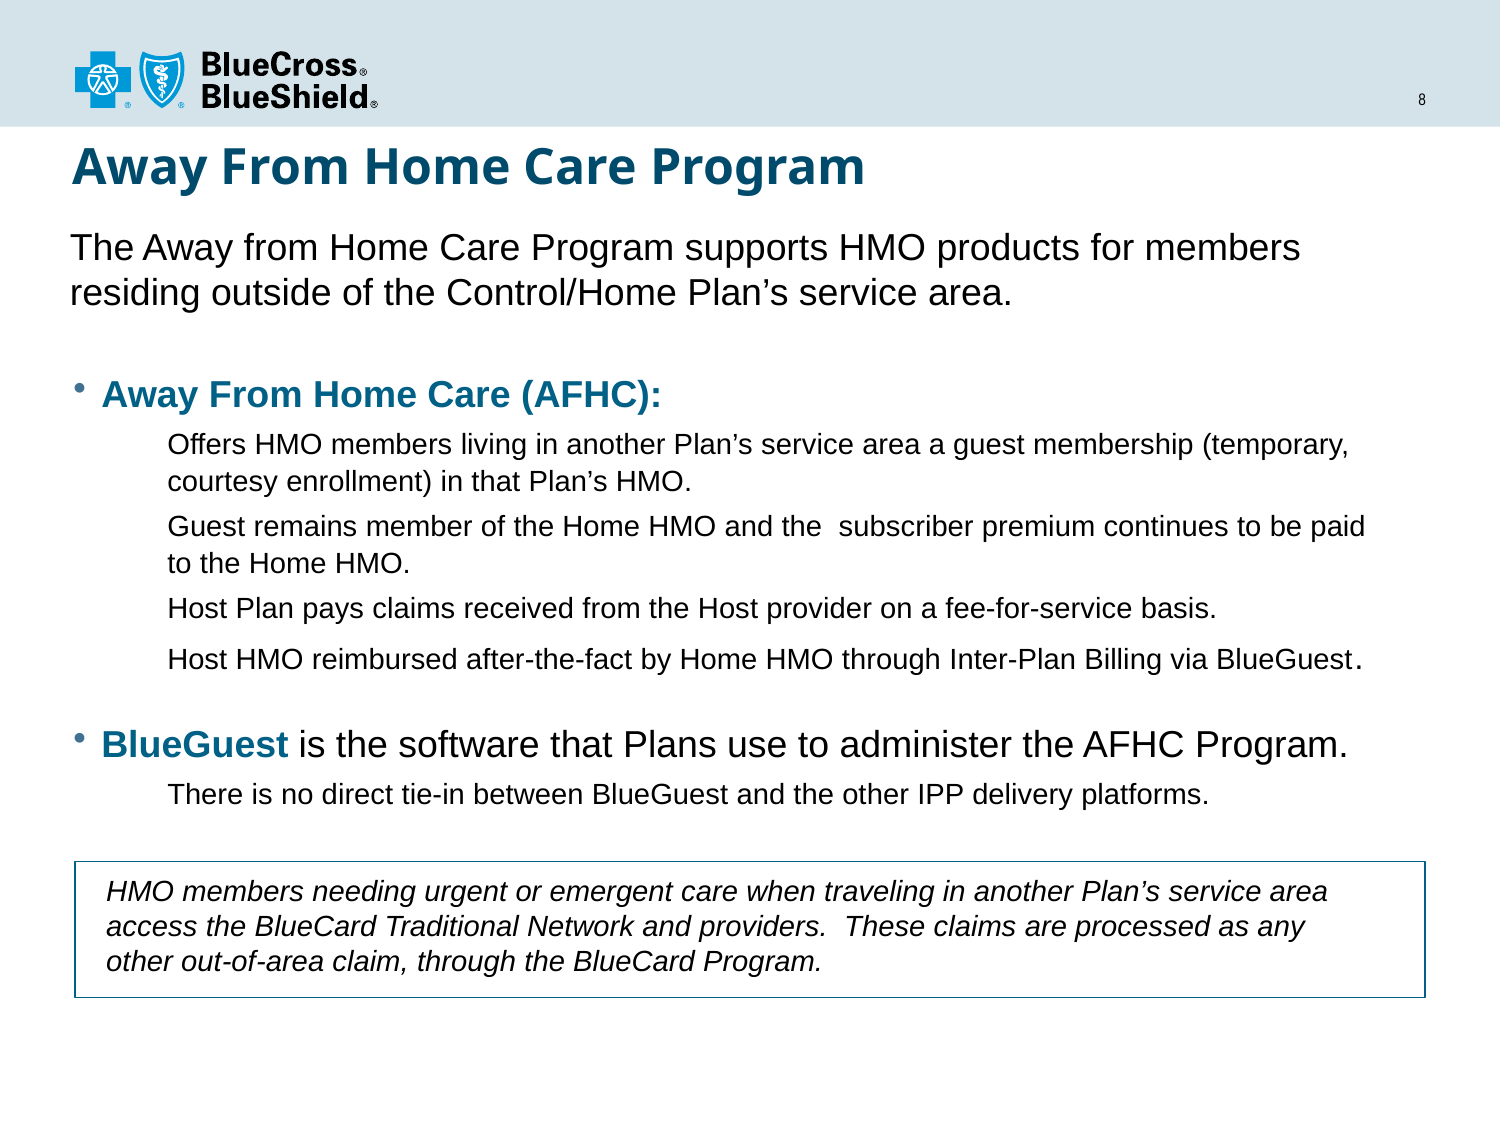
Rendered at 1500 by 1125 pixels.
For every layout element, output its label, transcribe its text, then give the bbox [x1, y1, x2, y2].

title Away From Home Care Program [72, 131, 1423, 244]
picture [178, 101, 185, 109]
picture [124, 101, 131, 109]
text_box BlueGuest is the software that Plans use to administer the AFHC Program. There is no direct tie-in between BlueGuest and the other IPP delivery platforms. [58, 712, 1413, 920]
list The Away from Home Care Program supports HMO products for members residing outside of the Control/Home Plan’s service area. [69, 222, 1420, 336]
text_box Away From Home Care (AFHC): Offers HMO members living in another Plan’s service area a guest membership (temporary, courtesy enrollment) in that Plan’s HMO. Guest remains member of the Home HMO and the subscriber premium continues to be paid to the Home HMO. Host Plan pays claims received from the Host provider on a fee-for-service basis. Host HMO reimbursed after-the-fact by Home HMO through Inter-Plan Billing via BlueGuest. [58, 362, 1396, 712]
text_box [73, 859, 1427, 1000]
text_box HMO members needing urgent or emergent care when traveling in another Plan’s service area access the BlueCard Traditional Network and providers. These claims are processed as any other out-of-area claim, through the BlueCard Program. [106, 872, 1394, 985]
